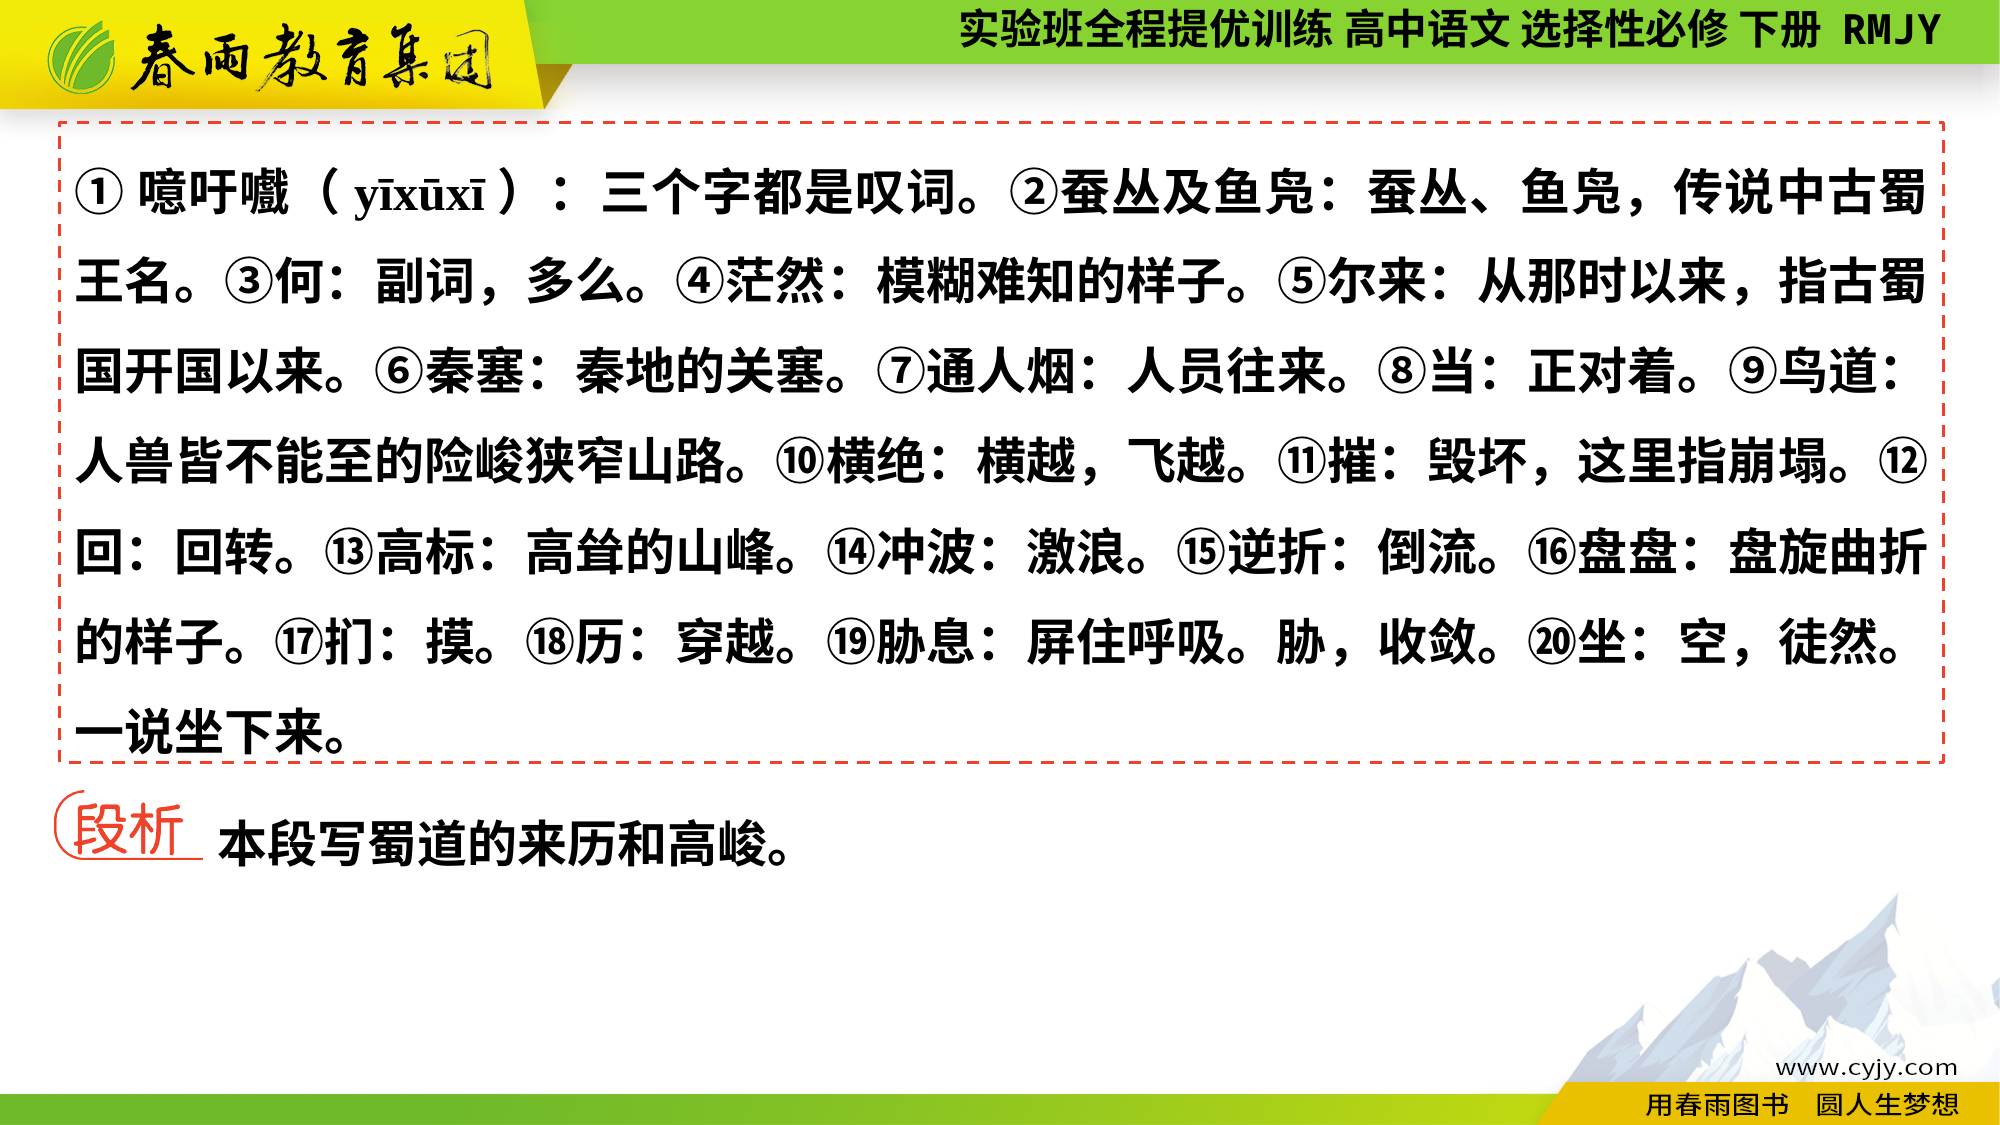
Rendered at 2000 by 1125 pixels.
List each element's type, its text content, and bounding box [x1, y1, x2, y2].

list ①噫吁嚱（yīxūxī）：三个字都是叹词。②蚕丛及鱼凫：蚕丛、鱼凫，传说中古蜀王名。③何：副词，多么。④茫然：模糊难知的样子。⑤尔来：从那时以来，指古蜀国开国以来。⑥秦塞：秦地的关塞。⑦通人烟：人员往来。⑧当：正对着。⑨鸟道：人兽皆不能至的险峻狭窄山路。⑩横绝：横越，飞越。⑪摧：毁坏，这里指崩塌。⑫回：回转。⑬高标：高耸的山峰。⑭冲波：激浪。⑮逆折：倒流。⑯盘盘：盘旋曲折的样子。⑰扪：摸。⑱历：穿越。⑲胁息：屏住呼吸。胁，收敛。⑳坐：空，徒然。一说坐下来。 [59, 122, 1944, 763]
text_box 本段写蜀道的来历和高峻。 [202, 775, 1944, 880]
picture [0, 0, 2000, 1125]
